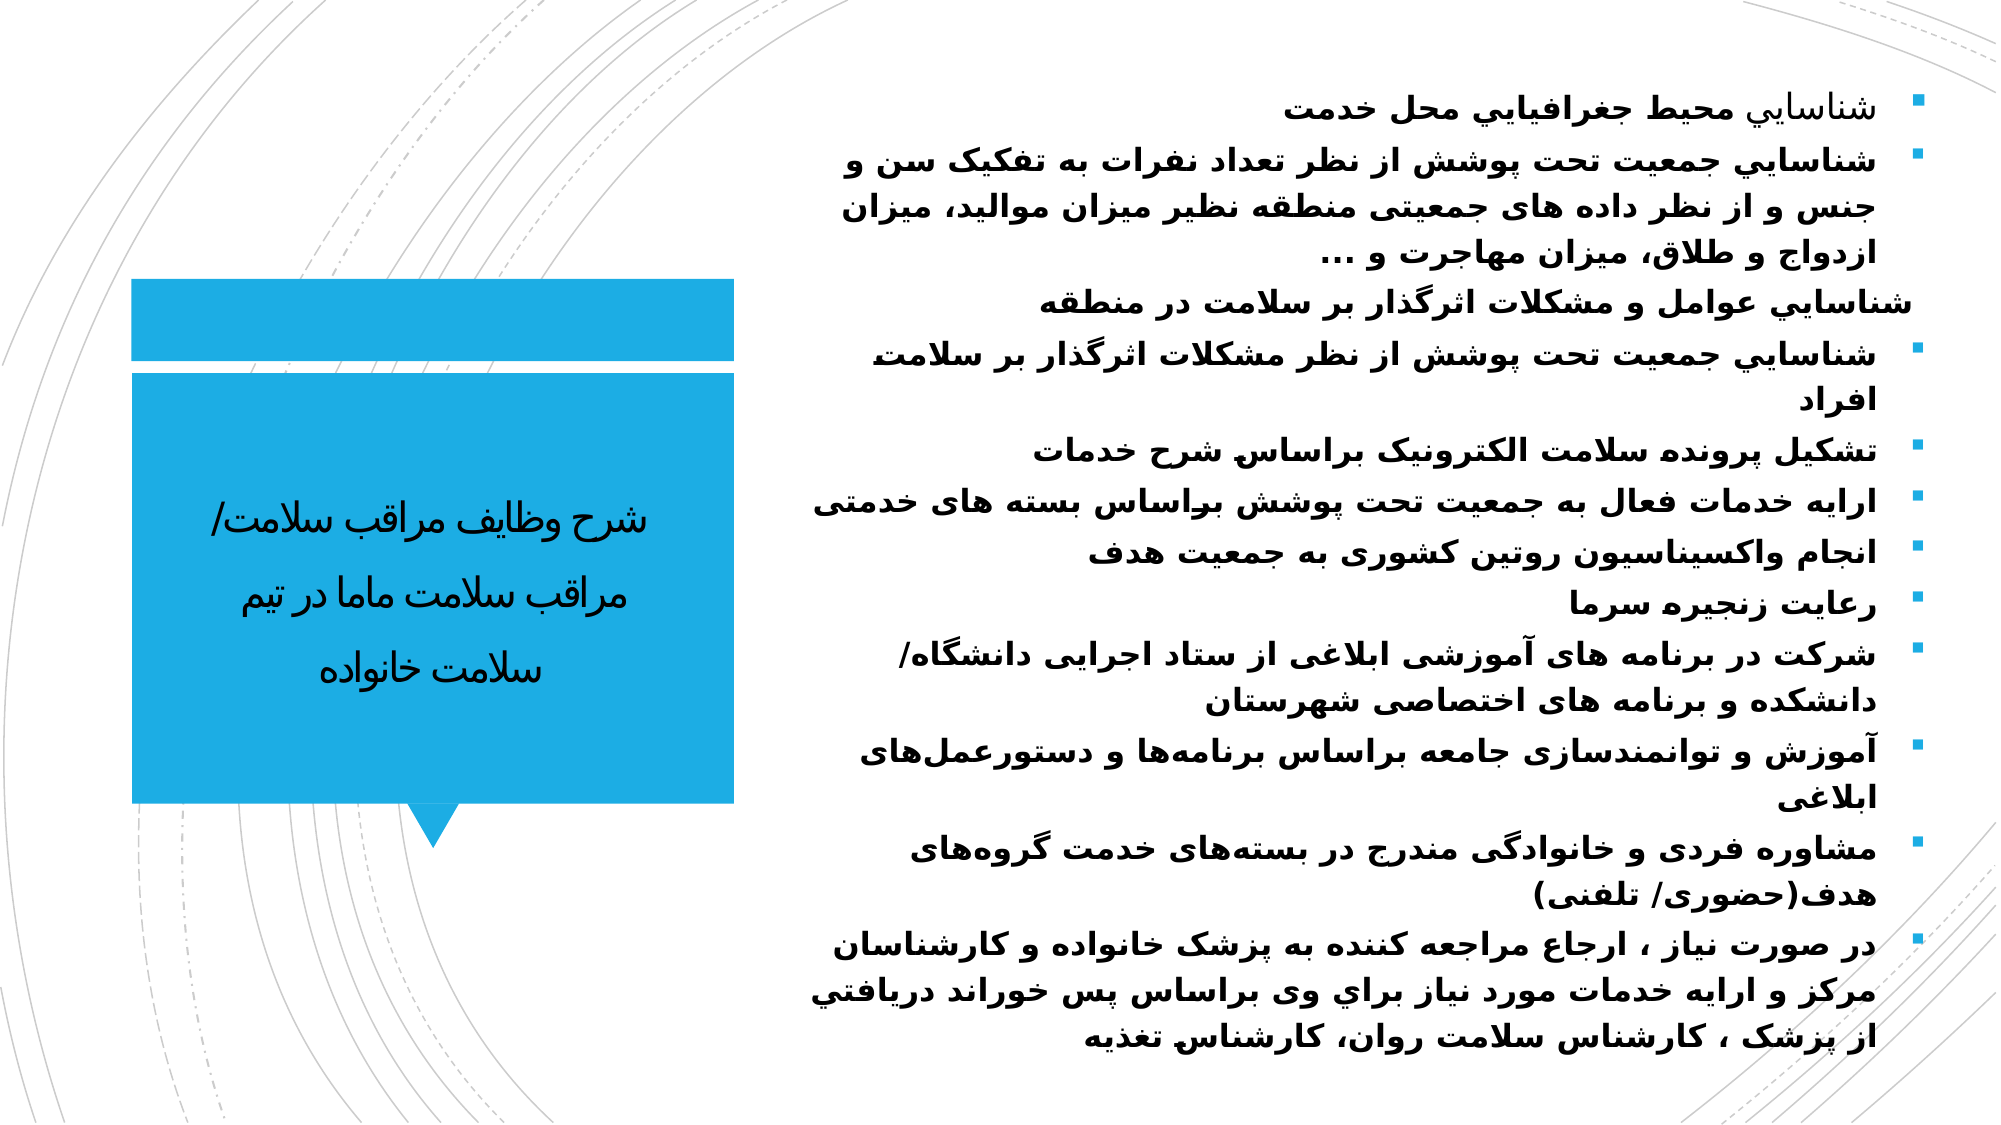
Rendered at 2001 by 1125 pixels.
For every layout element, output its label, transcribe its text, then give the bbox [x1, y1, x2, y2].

list شناسايي محيط جغرافيايي محل خدمت شناسايي جمعيت تحت پوشش از نظر تعداد نفرات به تفکيک سن و جنس و از نظر داده های جمعیتی منطقه نظیر میزان موالید، میزان ازدواج و طلاق، میزان مهاجرت و ... شناسايي عوامل و مشکلات اثرگذار بر سلامت در منطقه شناسايي جمعیت تحت پوشش از نظر مشکلات اثرگذار بر سلامت افراد تشکیل پرونده سلامت الکترونیک براساس شرح خدمات ارایه خدمات فعال به جمعیت تحت پوشش براساس بسته های خدمتی انجام واکسیناسیون روتین کشوری به جمعیت هدف رعایت زنجیره سرما شرکت در برنامه های آموزشی ابلاغی از ستاد اجرایی دانشگاه/ دانشکده و برنامه های اختصاصی شهرستان آموزش و توانمندسازی جامعه براساس برنامه‌ها و دستورعمل‌های ابلاغی مشاوره فردی و خانوادگی مندرج در بسته‌های خدمت گروه‌های هدف(حضوری/ تلفنی) در صورت نیاز ، ارجاع مراجعه کننده به پزشک خانواده و کارشناسان مرکز و ارایه خدمات مورد نياز براي وی براساس پس خوراند دريافتي از پزشک ، کارشناس سلامت روان، کارشناس تغذیه [794, 42, 1929, 1087]
title شرح وظایف مراقب سلامت/ مراقب سلامت ماما در تیم سلامت خانواده [143, 426, 720, 731]
